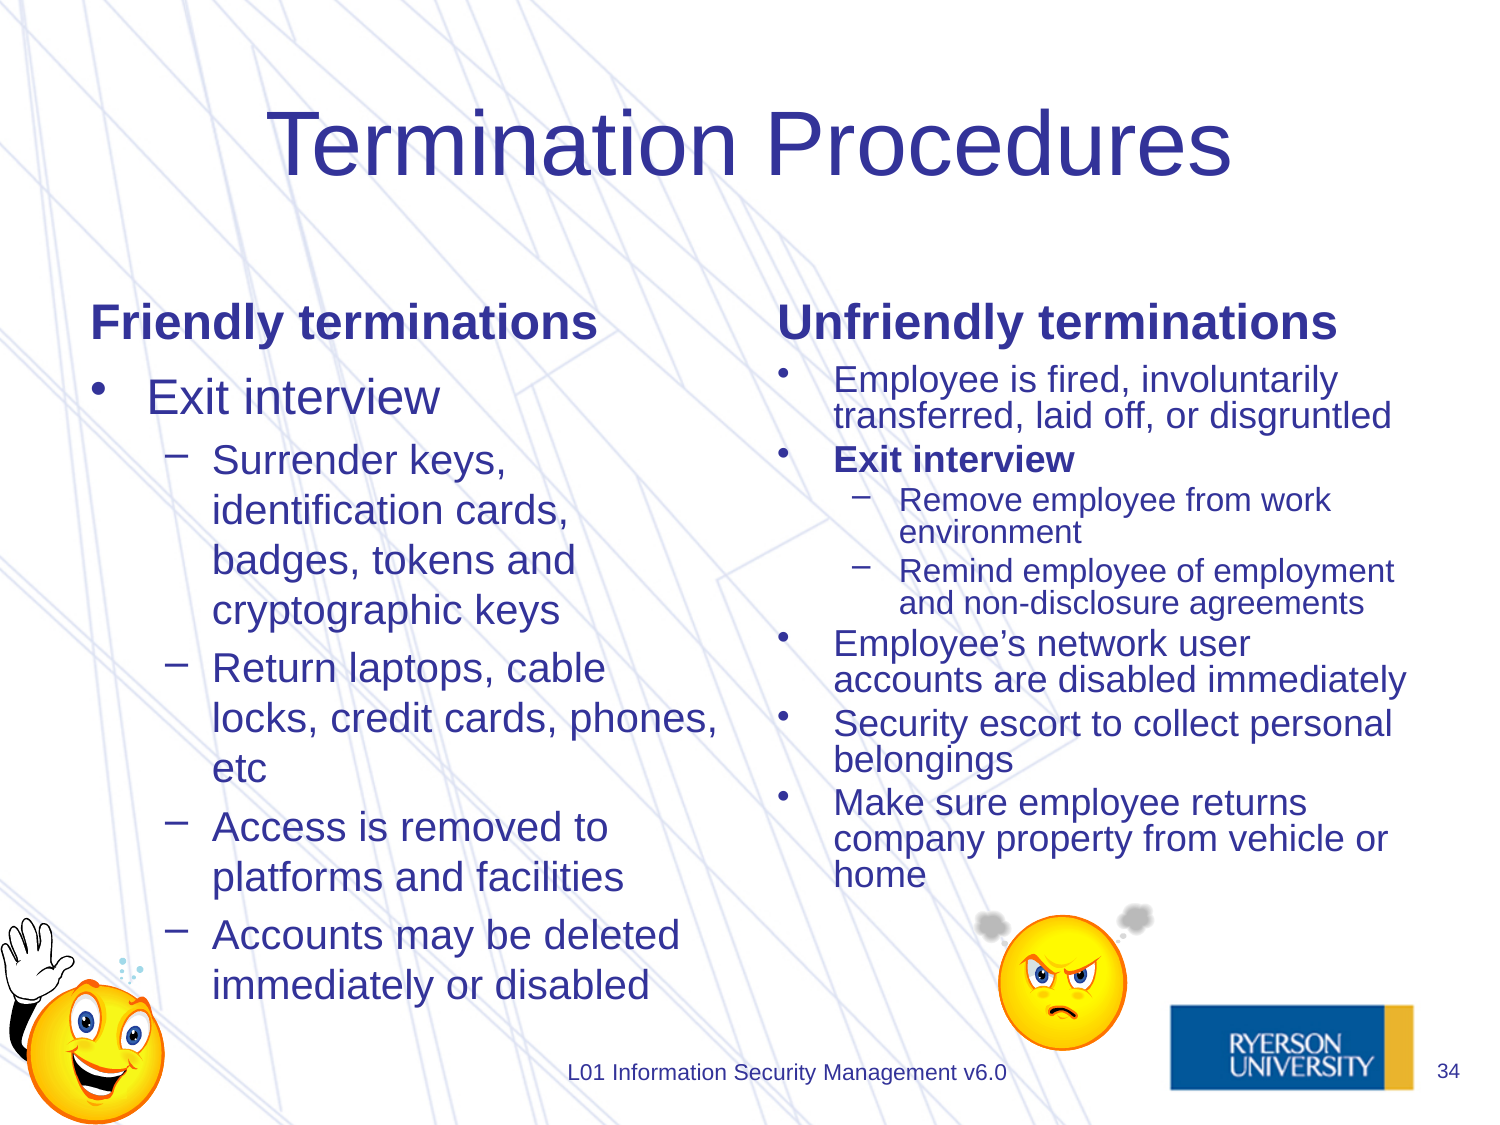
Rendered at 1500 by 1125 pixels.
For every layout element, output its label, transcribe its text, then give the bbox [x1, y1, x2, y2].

list Employee is fired, involuntarily transferred, laid off, or disgruntled Exit interview Remove employee from work environment Remind employee of employment and non-disclosure agreements Employee’s network user accounts are disabled immediately Security escort to collect personal belongings Make sure employee returns company property from vehicle or home [761, 356, 1426, 1006]
list Unfriendly terminations [761, 251, 1426, 356]
picture [0, 0, 1500, 1125]
list Exit interview Surrender keys, identification cards, badges, tokens and cryptographic keys Return laptops, cable locks, credit cards, phones, etc Access is removed to platforms and facilities Accounts may be deleted immediately or disabled [74, 356, 738, 1006]
footer L01 Information Security Management v6.0 [449, 1049, 1126, 1113]
title Termination Procedures [74, 44, 1426, 233]
slide_number 34 [1399, 1049, 1476, 1113]
list Friendly terminations [74, 251, 738, 356]
